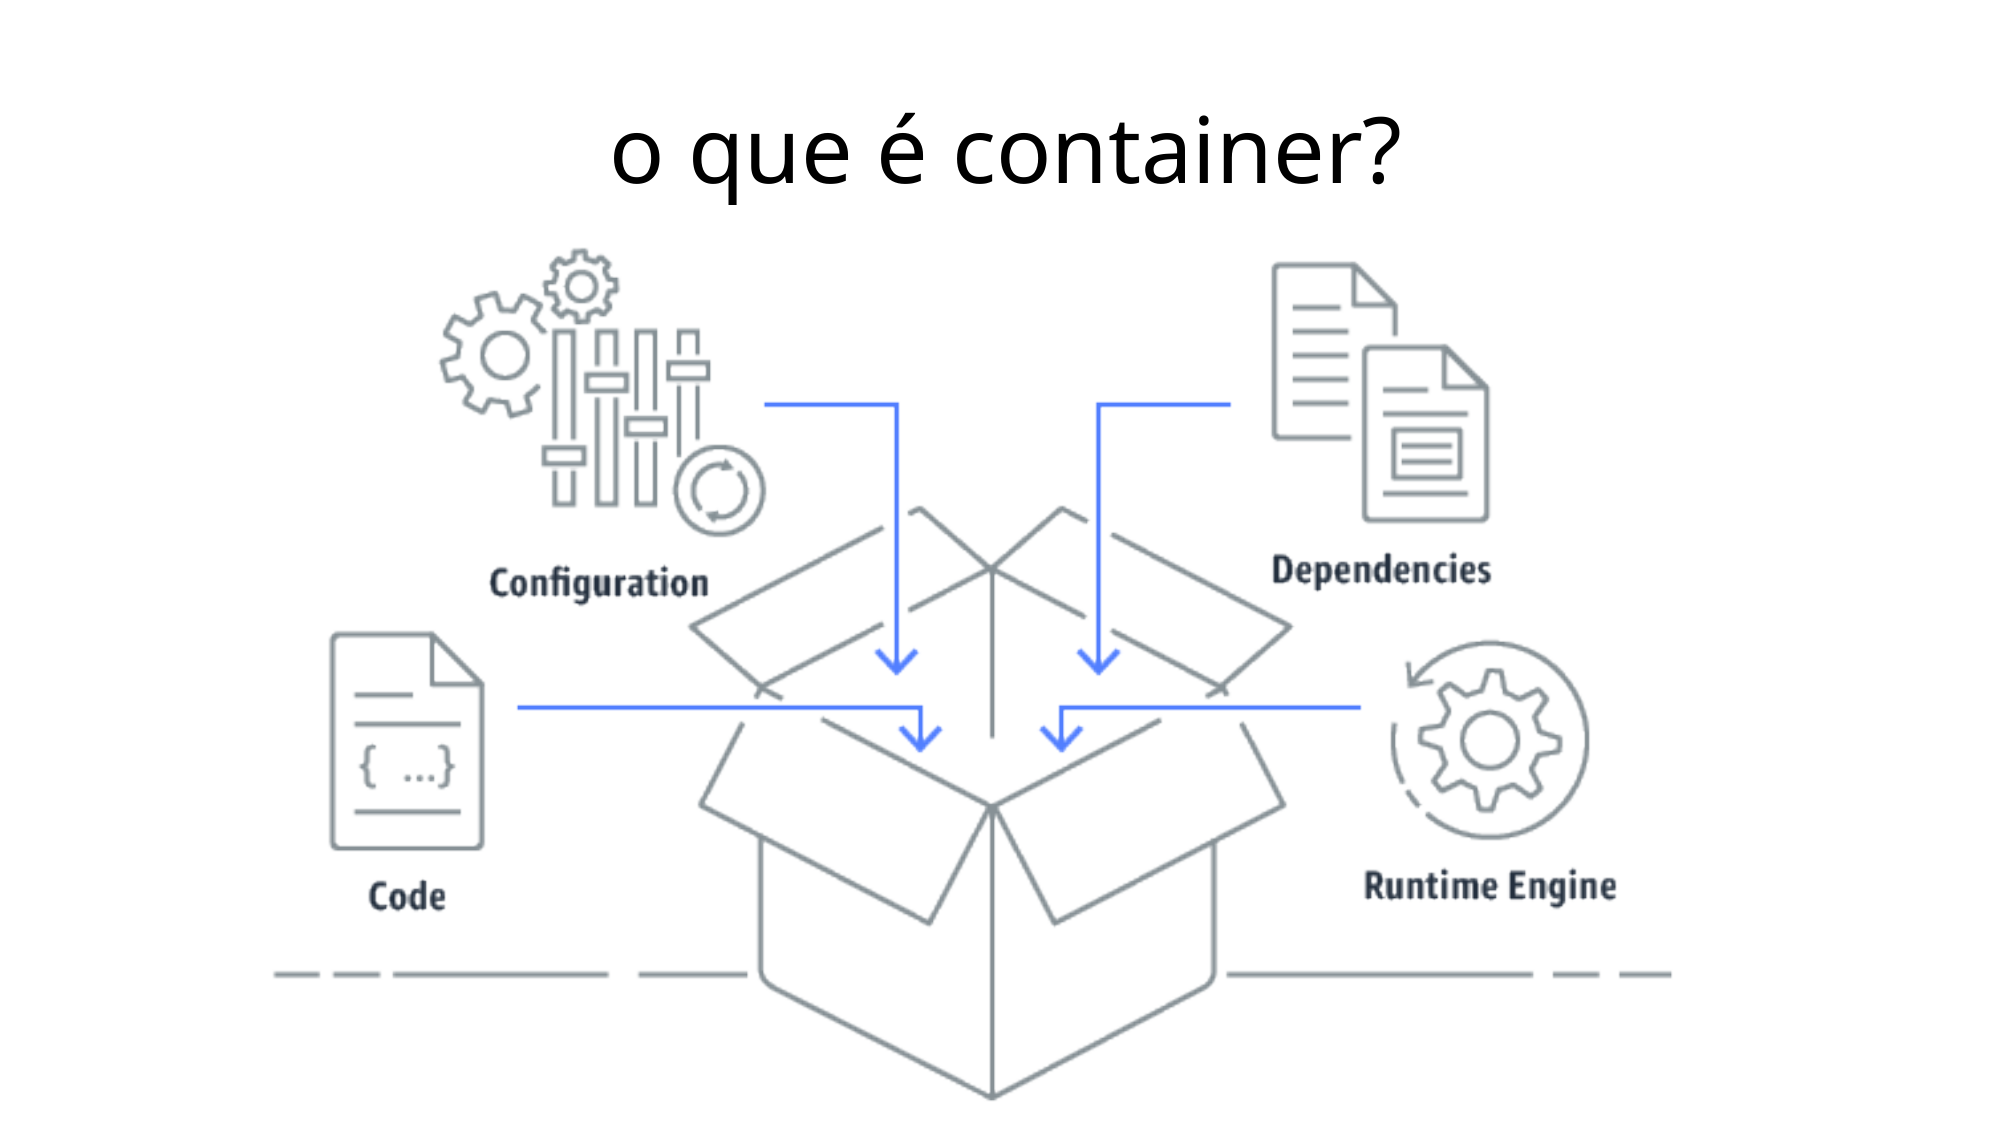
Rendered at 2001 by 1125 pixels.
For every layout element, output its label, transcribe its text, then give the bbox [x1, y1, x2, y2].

title o que é container? [143, 45, 1869, 263]
picture [178, 153, 1771, 1125]
